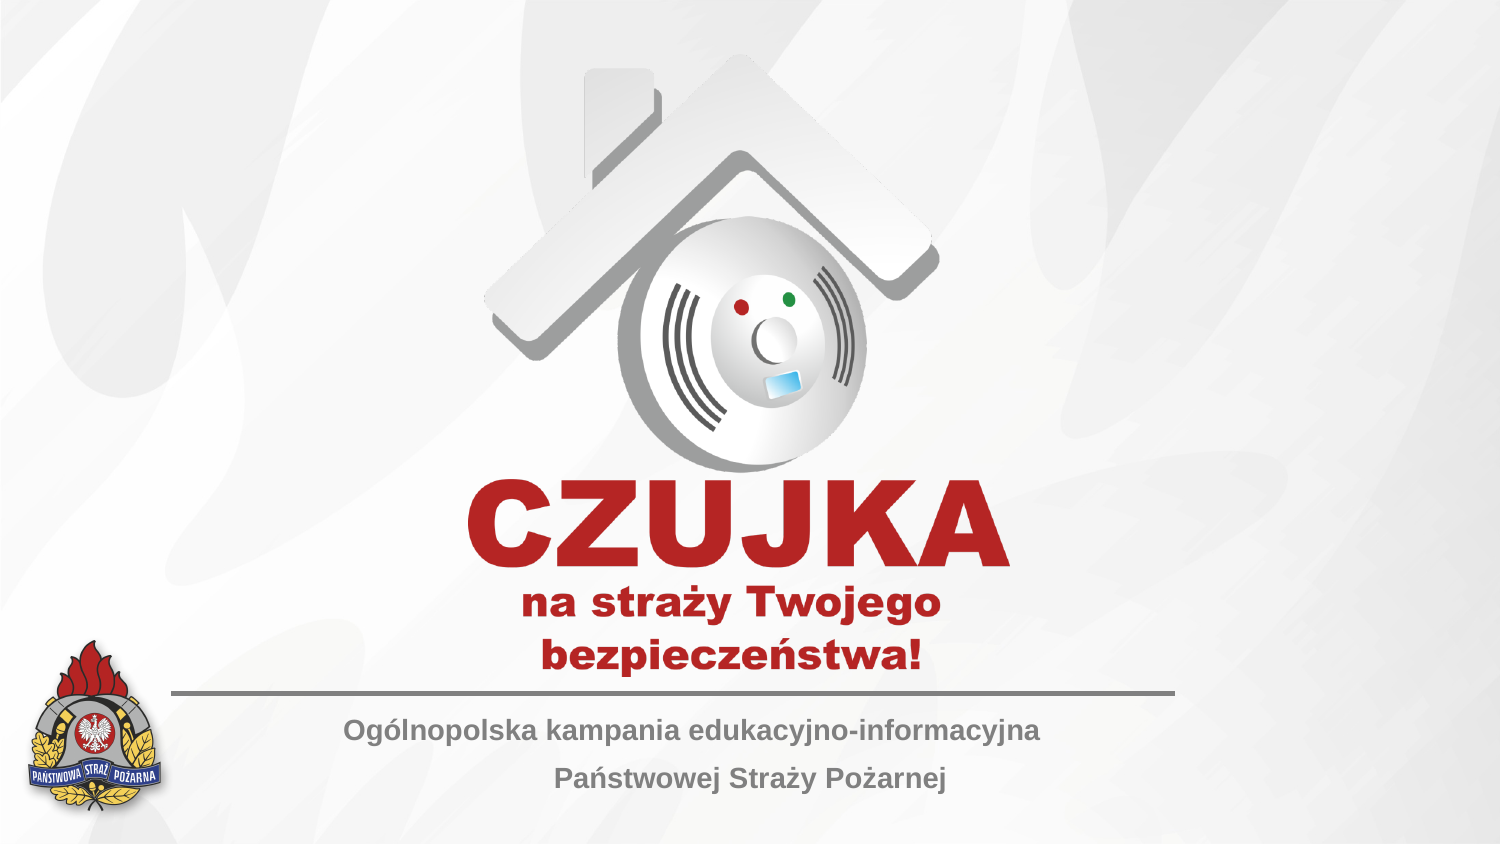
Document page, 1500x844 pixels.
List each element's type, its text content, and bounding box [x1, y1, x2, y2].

picture [0, 0, 1500, 844]
text_box Ogólnopolska kampania edukacyjno-informacyjna Państwowej Straży Pożarnej [328, 708, 1173, 802]
